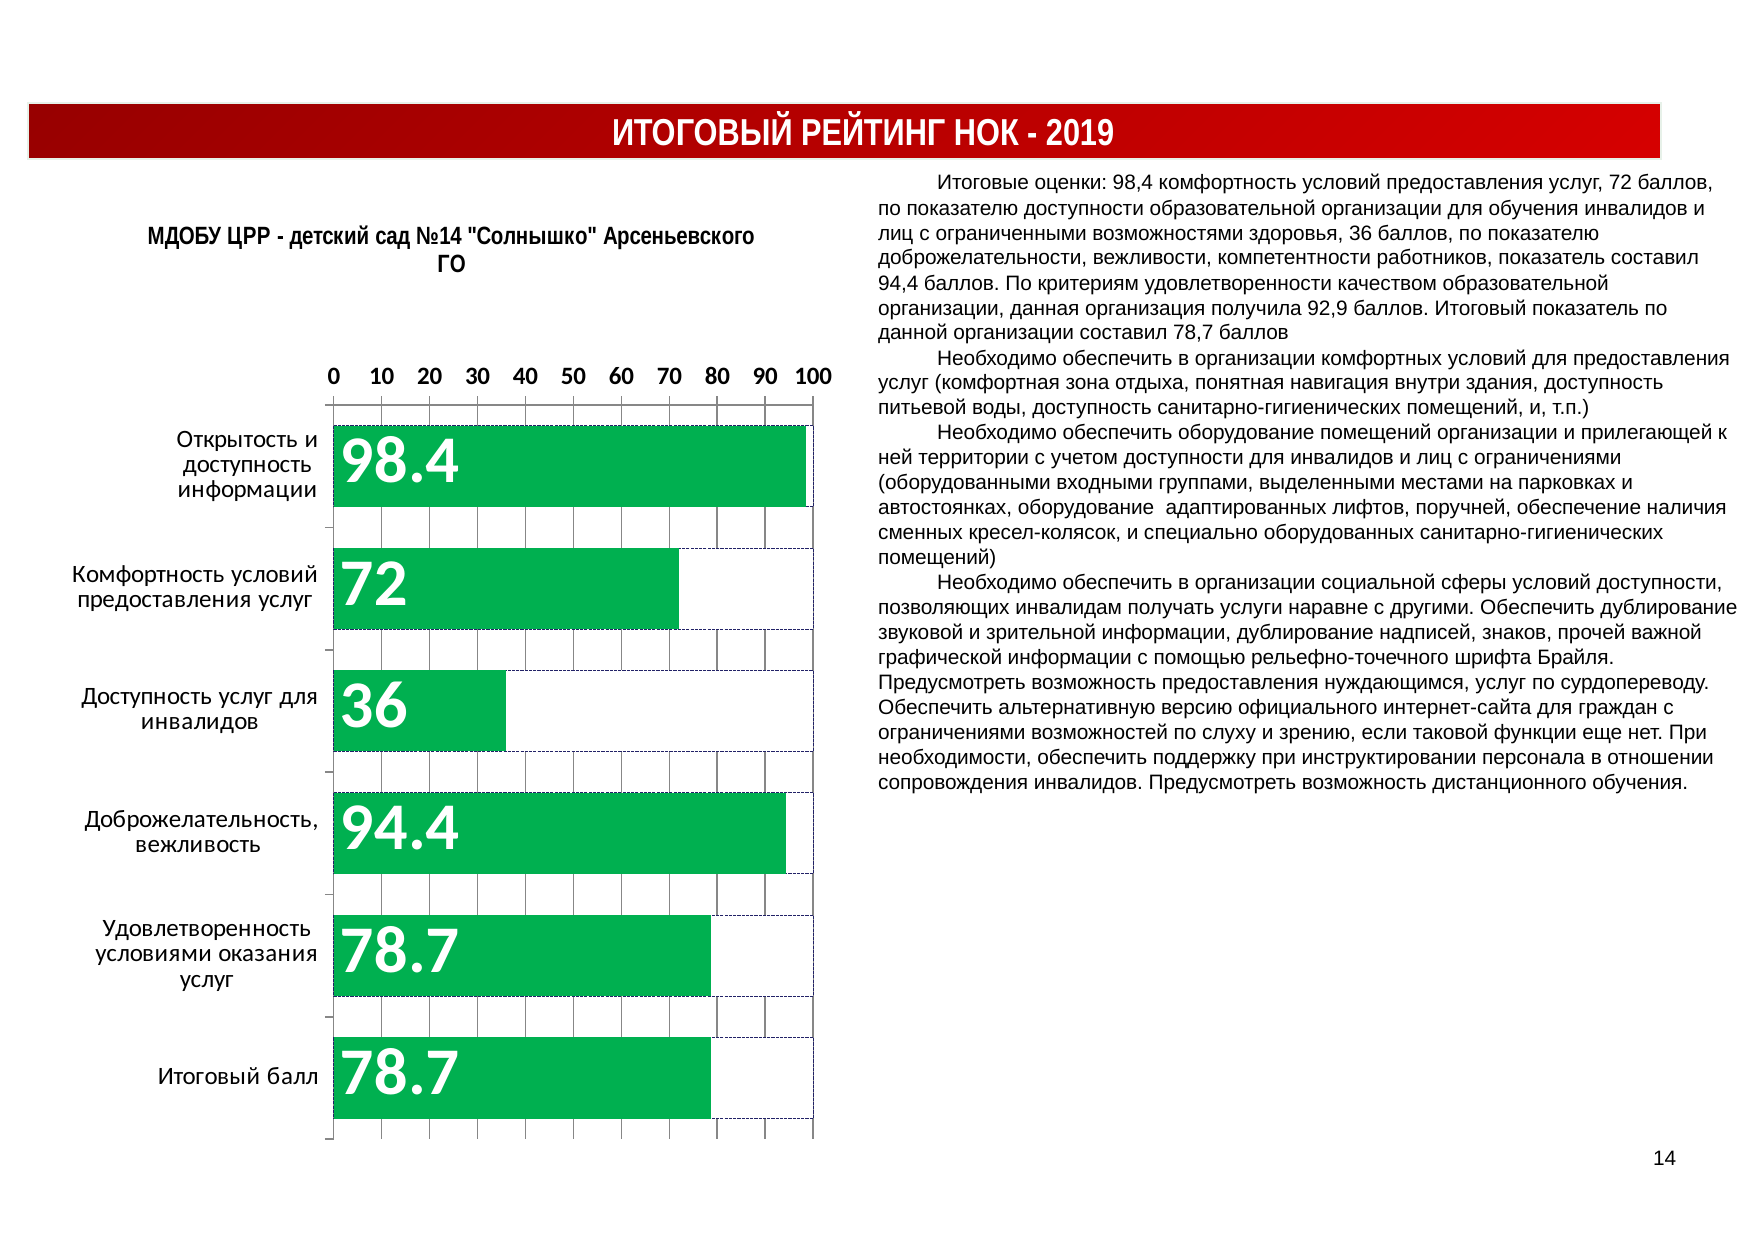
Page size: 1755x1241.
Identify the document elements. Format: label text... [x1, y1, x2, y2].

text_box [27, 102, 1662, 160]
slide_number 14 [1283, 1136, 1694, 1223]
chart [58, 185, 845, 1172]
text_box Итоговые оценки: 98,4 комфортность условий предоставления услуг, 72 баллов, по показателю доступности образовательной организации для обучения инвалидов и лиц с ограниченными возможностями здоровья, 36 баллов, по показателю доброжелательности, вежливости, компетентности работников, показатель составил 94,4 баллов. По критериям удовлетворенности качеством образовательной организации, данная организация получила 92,9 баллов. Итоговый показатель по данной организации составил 78,7 баллов Необходимо обеспечить в организации комфортных условий для предоставления услуг (комфортная зона отдыха, понятная навигация внутри здания, доступность питьевой воды, доступность санитарно-гигиенических помещений, и, т.п.) Необходимо обеспечить оборудование помещений организации и прилегающей к ней территории с учетом доступности для инвалидов и лиц с ограничениями (оборудованными входными группами, выделенными местами на парковках и автостоянках, оборудование адаптированных лифтов, поручней, обеспечение наличия сменных кресел-колясок, и специально оборудованных санитарно-гигиенических помещений) Необходимо обеспечить в организации социальной сферы условий доступности, позволяющих инвалидам получать услуги наравне с другими. Обеспечить дублирование звуковой и зрительной информации, дублирование надписей, знаков, прочей важной графической информации с помощью рельефно-точечного шрифта Брайля. Предусмотреть возможность предоставления нуждающимся, услуг по сурдопереводу. Обеспечить альтернативную версию официального интернет-сайта для граждан с ограничениями возможностей по слуху и зрению, если таковой функции еще нет. При необходимости, обеспечить поддержку при инструктировании персонала в отношении сопровождения инвалидов. Предусмотреть возможность дистанционного обучения. [863, 161, 1755, 802]
